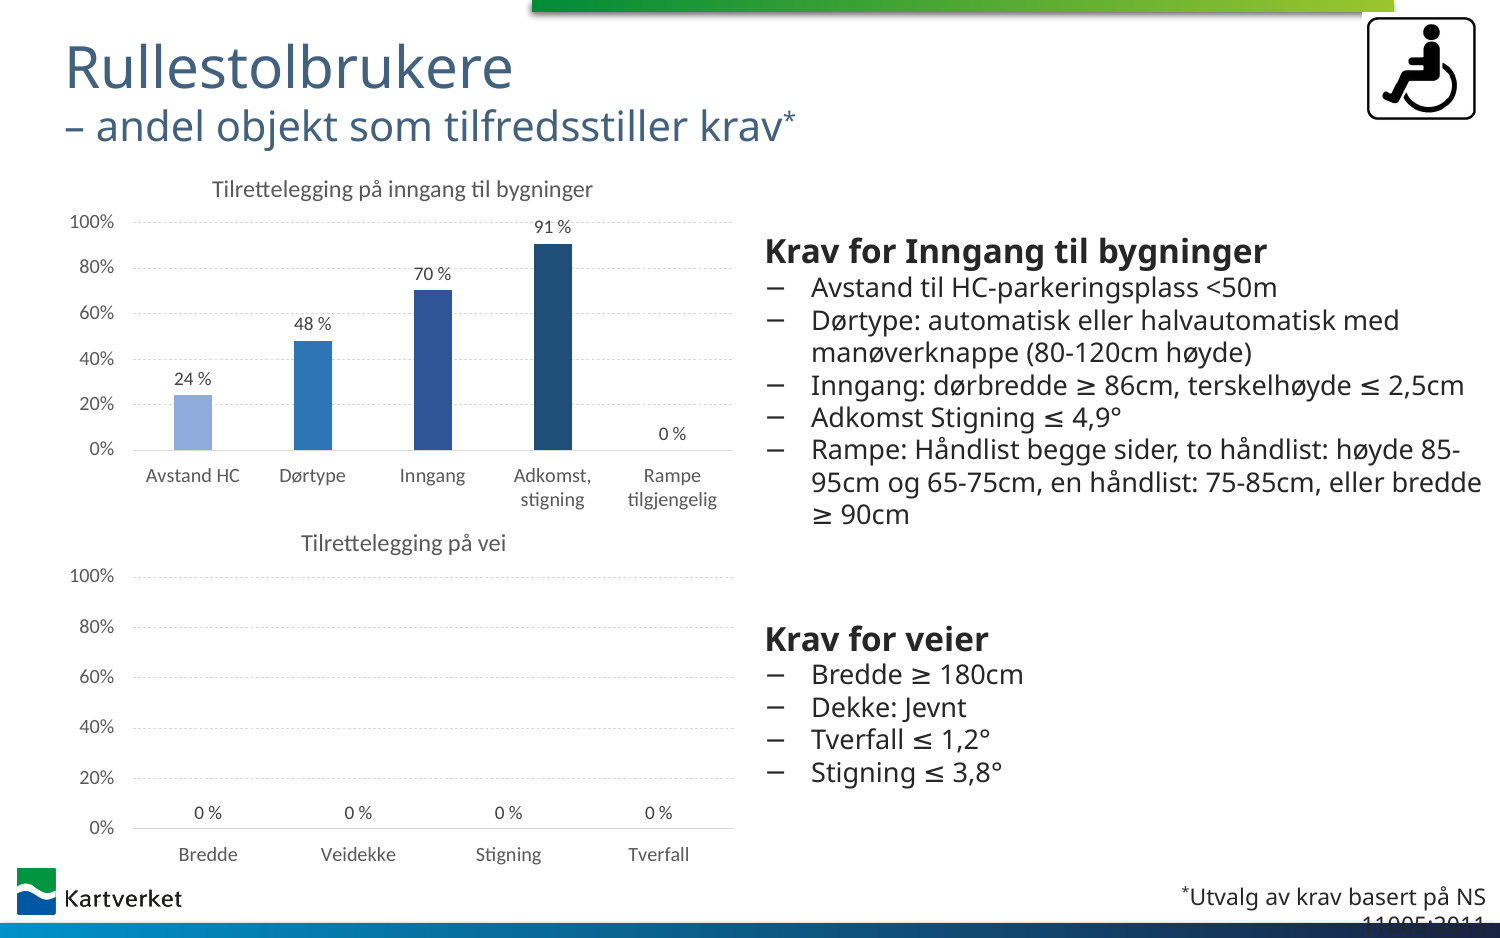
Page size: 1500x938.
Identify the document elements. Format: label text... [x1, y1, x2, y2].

text_box Krav for Inngang til bygninger Avstand til HC-parkeringsplass <50m Dørtype: automatisk eller halvautomatisk med manøverknappe (80-120cm høyde) Inngang: dørbredde ≥ 86cm, terskelhøyde ≤ 2,5cm Adkomst Stigning ≤ 4,9° Rampe: Håndlist begge sider, to håndlist: høyde 85-95cm og 65-75cm, en håndlist: 75-85cm, eller bredde ≥ 90cm [749, 223, 1500, 538]
text_box *Utvalg av krav basert på NS 11005:2011 [1068, 873, 1500, 938]
text_box Rullestolbrukere – andel objekt som tilfredsstiller krav* [49, 25, 1431, 158]
picture [1362, 12, 1481, 126]
text_box Krav for veier Bredde ≥ 180cm Dekke: Jevnt Tverfall ≤ 1,2° Stigning ≤ 3,8° [749, 610, 1500, 795]
picture [62, 166, 744, 519]
picture [62, 520, 746, 874]
